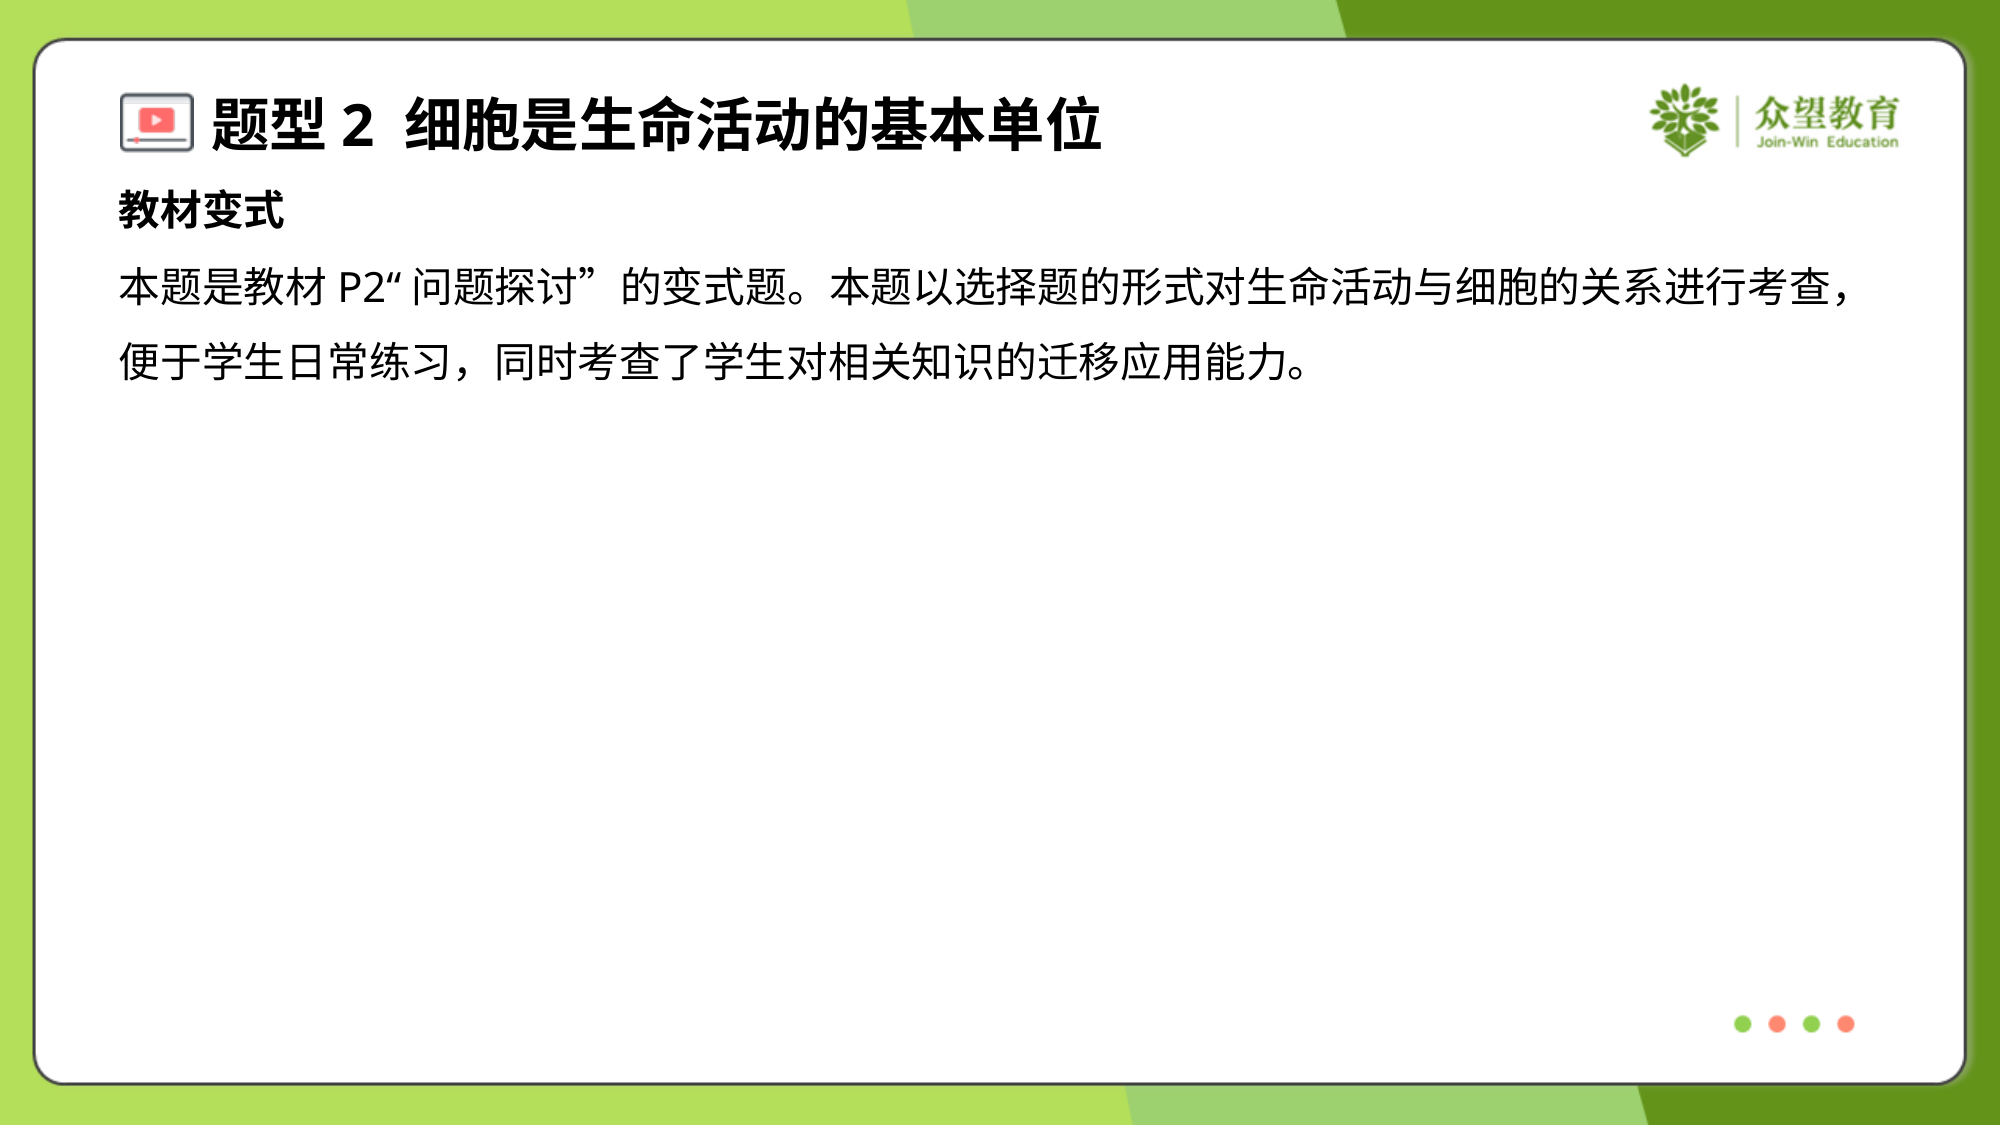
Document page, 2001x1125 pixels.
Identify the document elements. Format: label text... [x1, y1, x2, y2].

text_box 教材变式 本题是教材P2“问题探讨”的变式题。本题以选择题的形式对生命活动与细胞的关系进行考查， 便于学生日常练习，同时考查了学生对相关知识的迁移应用能力。 [118, 158, 1883, 386]
picture [0, 0, 2000, 1125]
